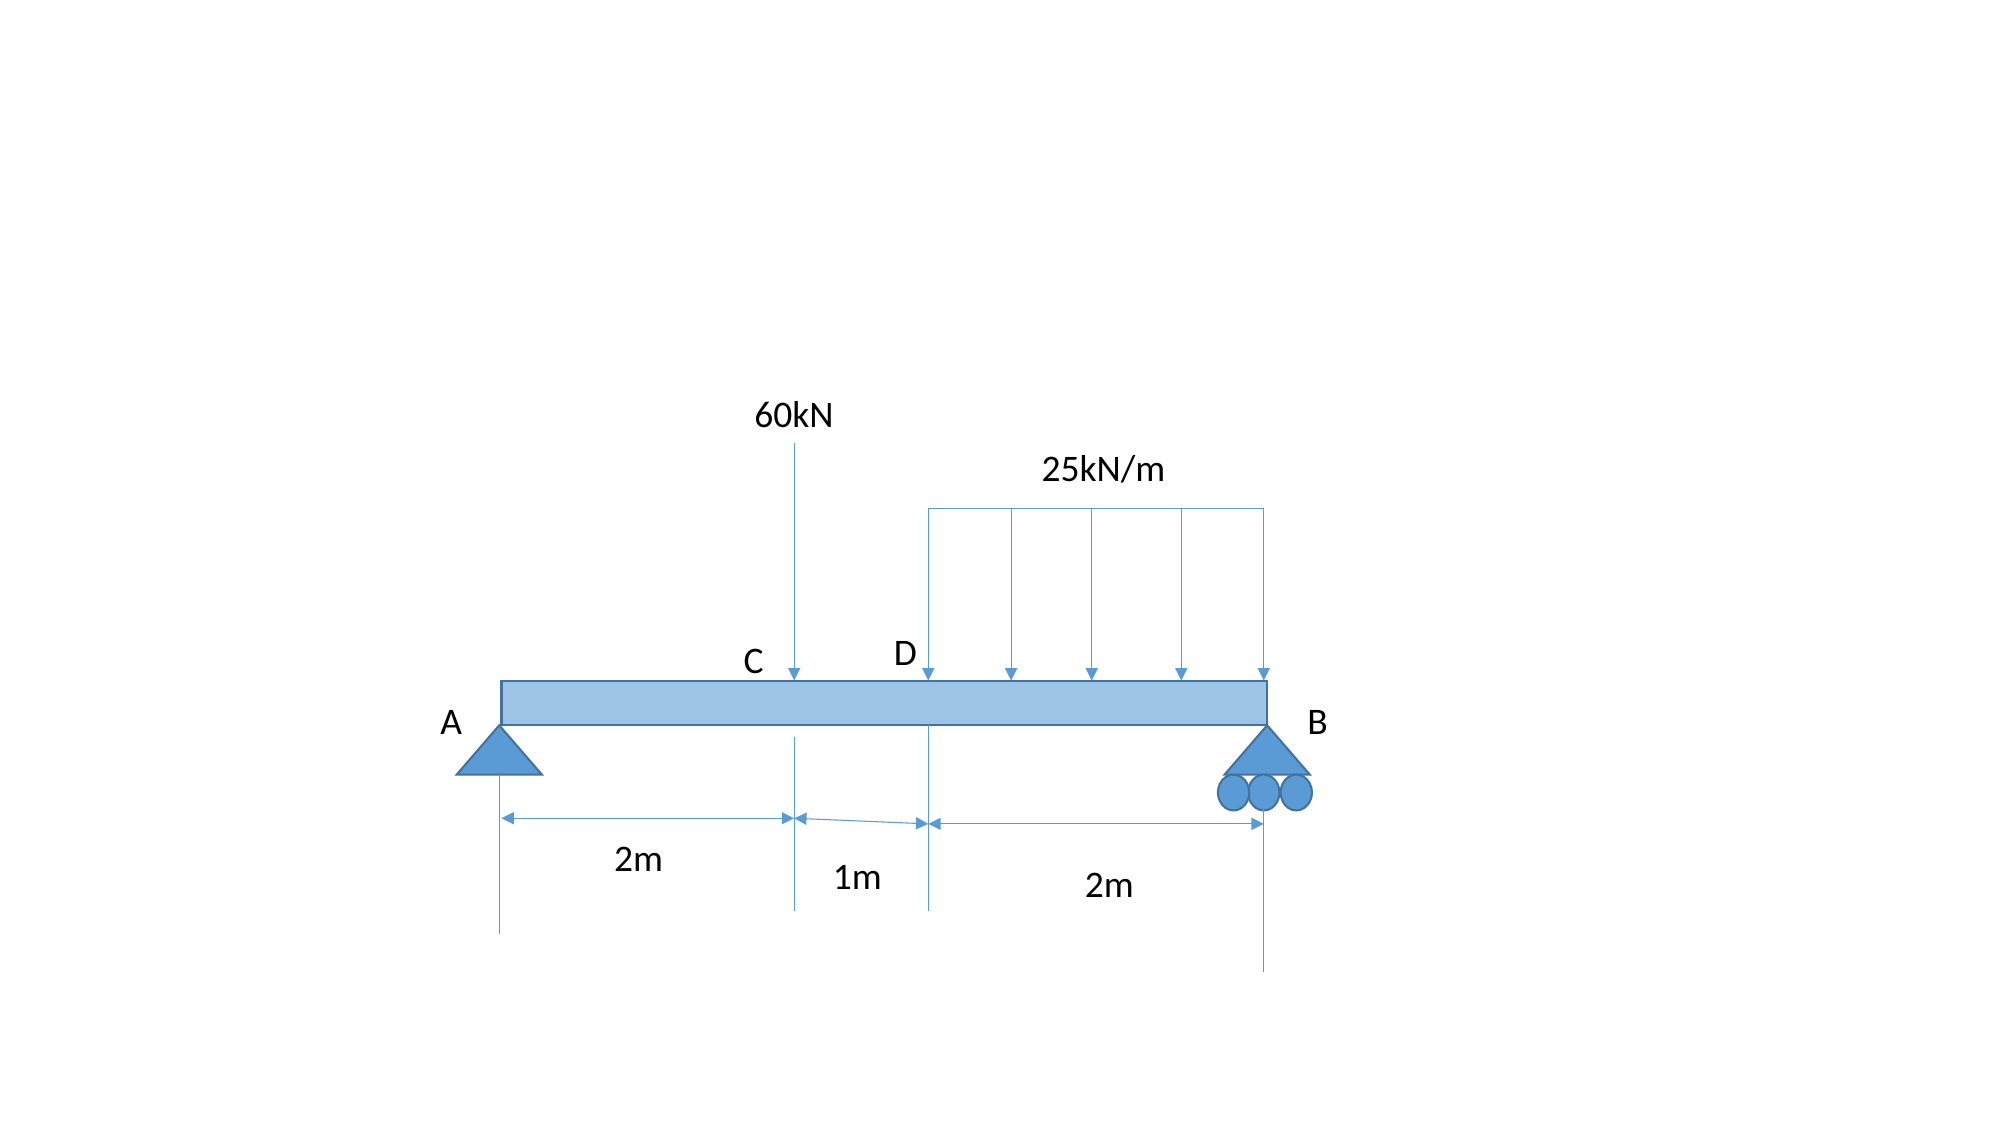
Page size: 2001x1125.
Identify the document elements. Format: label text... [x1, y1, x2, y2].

text_box B [1292, 689, 1343, 750]
text_box 2m [1070, 852, 1225, 913]
text_box [1222, 723, 1312, 776]
text_box A [425, 689, 477, 750]
text_box 25kN/m [1026, 436, 1181, 497]
text_box C [728, 628, 779, 689]
text_box [500, 680, 1268, 726]
text_box D [879, 620, 928, 680]
text_box [1216, 773, 1251, 812]
text_box 1m [818, 844, 897, 905]
text_box [1280, 773, 1314, 812]
text_box 60kN [739, 382, 849, 443]
text_box [454, 723, 545, 776]
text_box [794, 818, 929, 824]
text_box 2m [599, 826, 679, 887]
text_box [1249, 773, 1281, 812]
